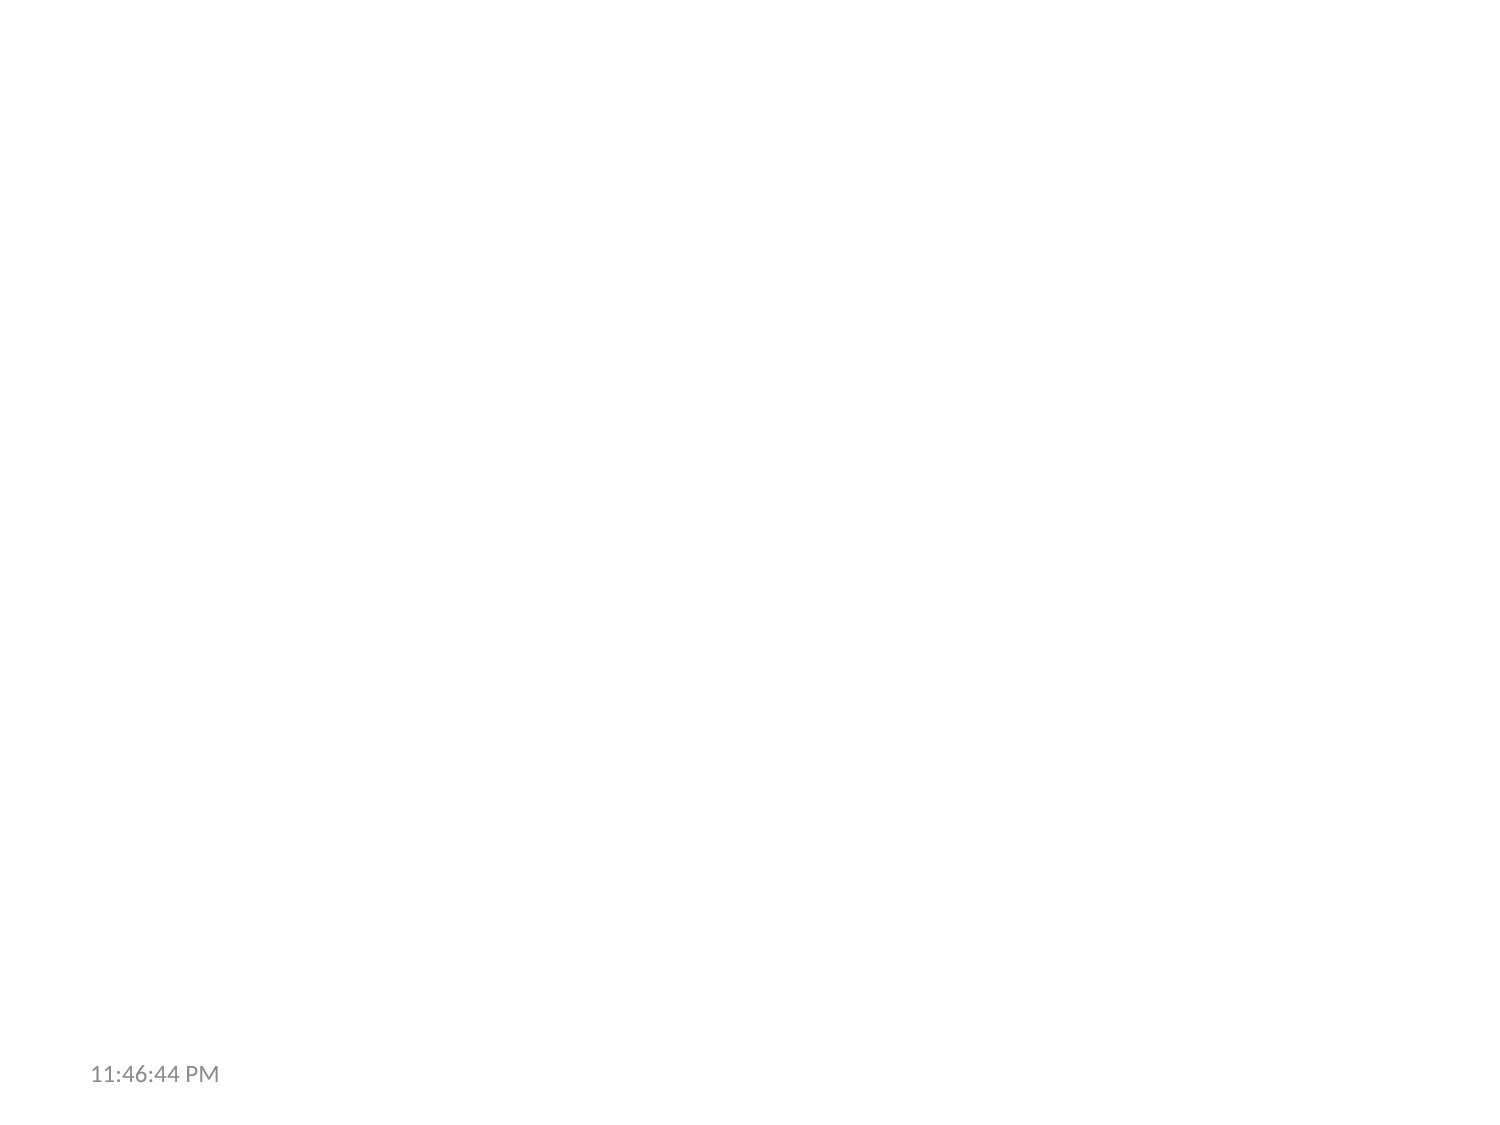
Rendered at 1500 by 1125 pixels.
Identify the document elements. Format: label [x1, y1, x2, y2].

slide_number [75, 1042, 425, 1103]
